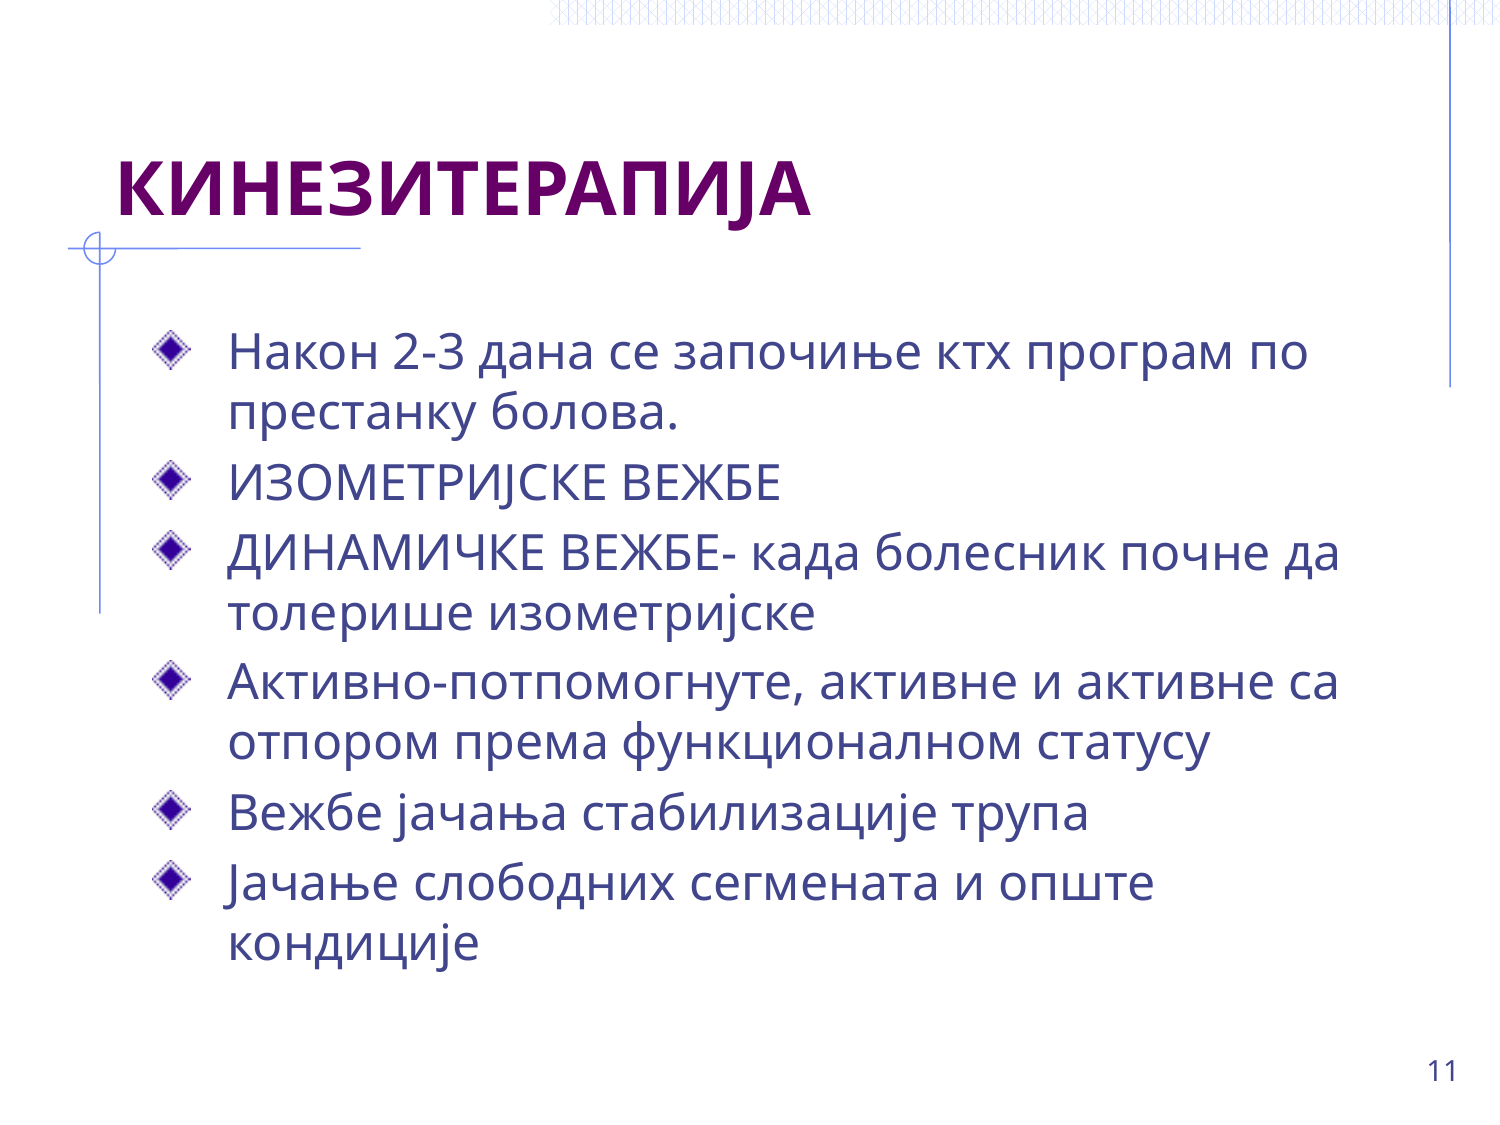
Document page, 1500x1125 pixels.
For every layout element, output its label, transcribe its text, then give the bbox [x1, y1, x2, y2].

slide_number 11 [1162, 1025, 1475, 1100]
picture [152, 860, 191, 900]
picture [152, 790, 191, 830]
picture [152, 330, 191, 370]
picture [152, 660, 191, 700]
picture [152, 460, 191, 500]
list Након 2-3 дана се започиње ктх програм по престанку болова. ИЗОМЕТРИЈСКЕ ВЕЖБЕ ДИНАМИЧКЕ ВЕЖБЕ- када болесник почне да толерише изометријске Активно-потпомогнуте, активне и активне са отпором према функционалном статусу Вежбе јачања стабилизације трупа Јачање слободних сегмената и опште кондиције [137, 312, 1413, 988]
picture [152, 530, 191, 570]
title КИНЕЗИТЕРАПИЈА [99, 49, 1376, 238]
